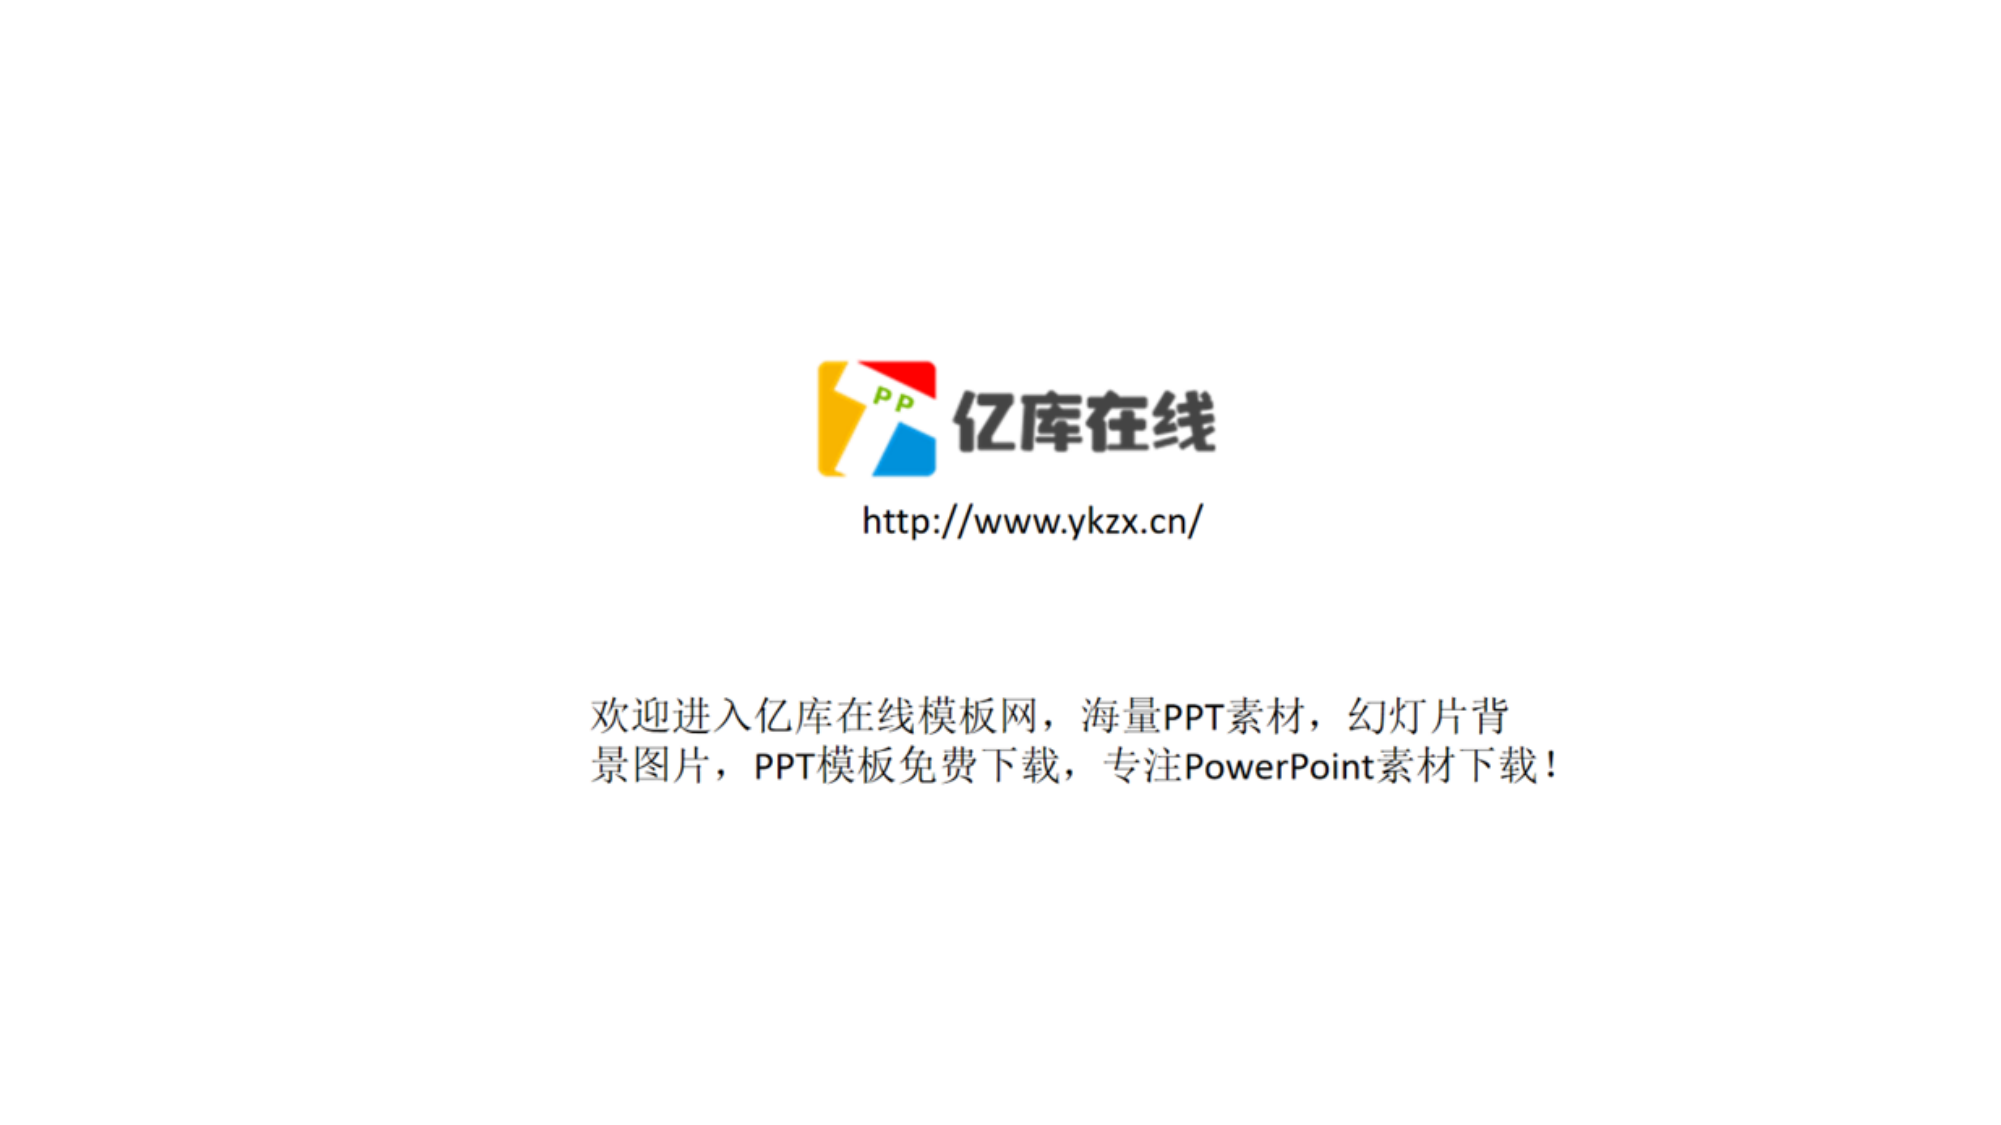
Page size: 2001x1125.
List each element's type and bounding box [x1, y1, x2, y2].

picture [256, 138, 1923, 1011]
